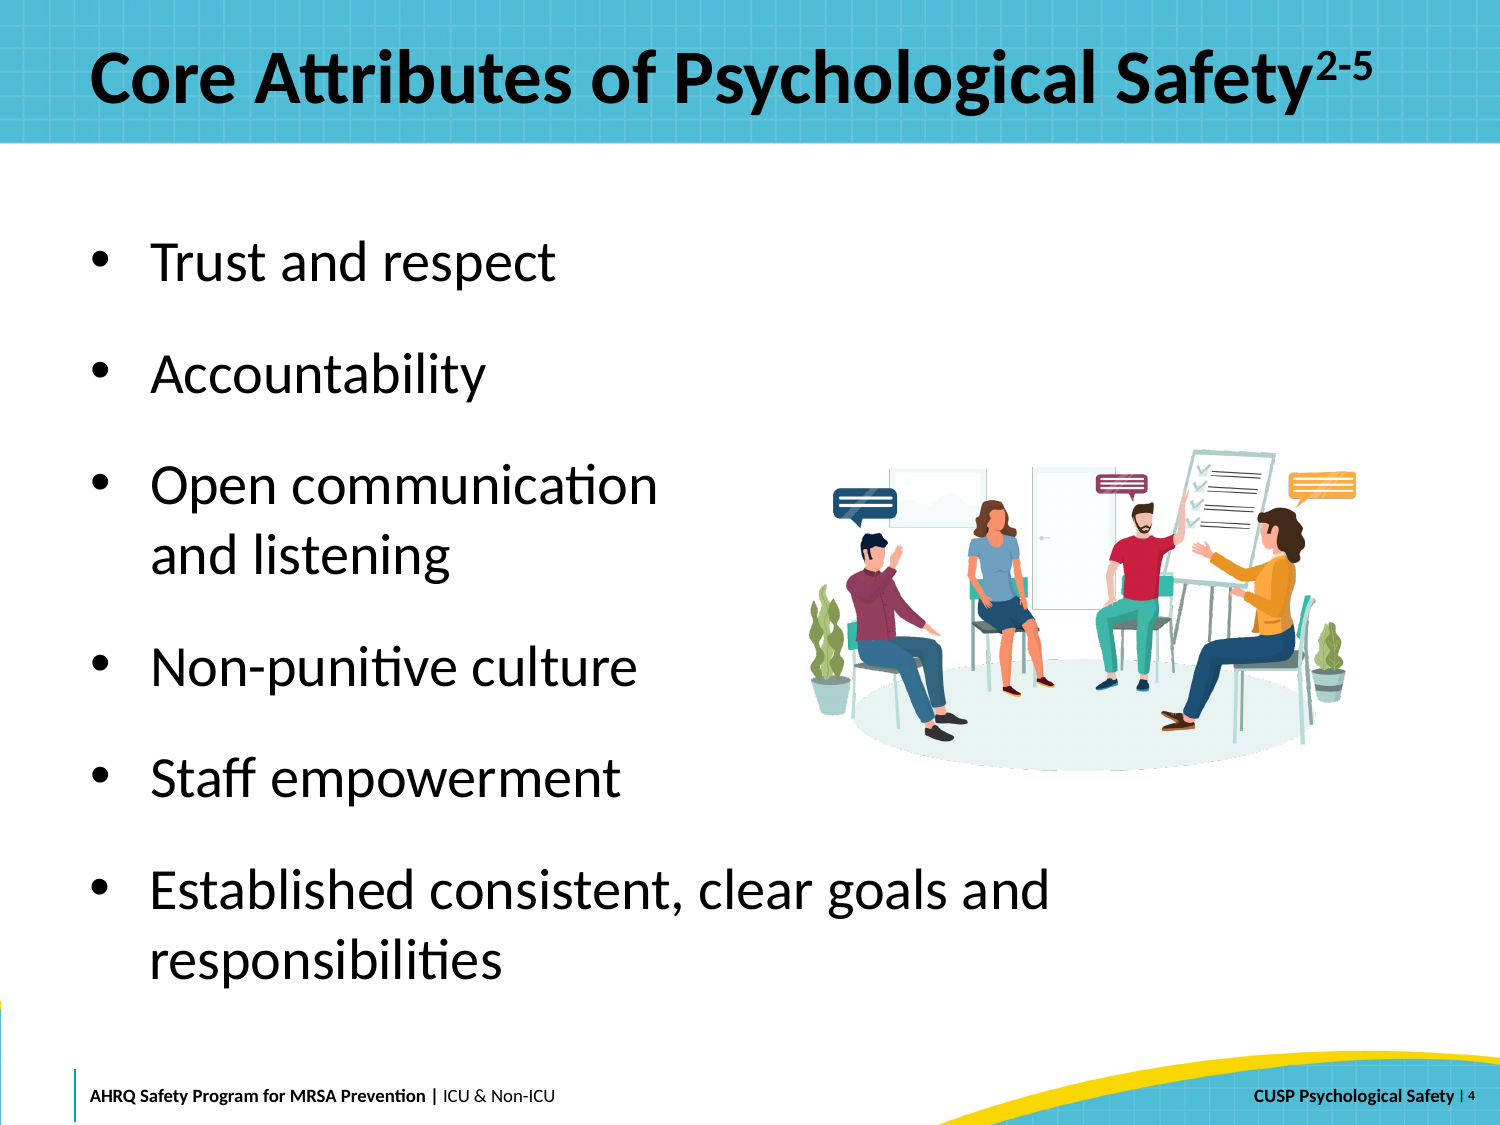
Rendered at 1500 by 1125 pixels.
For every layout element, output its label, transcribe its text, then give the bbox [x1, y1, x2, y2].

title Core Attributes of Psychological Safety2-5 [75, 0, 1425, 150]
list Trust and respect Accountability Open communication and listening Non-punitive culture Staff empowerment [75, 215, 773, 843]
picture [0, 0, 1500, 1125]
list Established consistent, clear goals and responsibilities [74, 843, 1425, 1016]
slide_number | 4 [1455, 1065, 1500, 1125]
